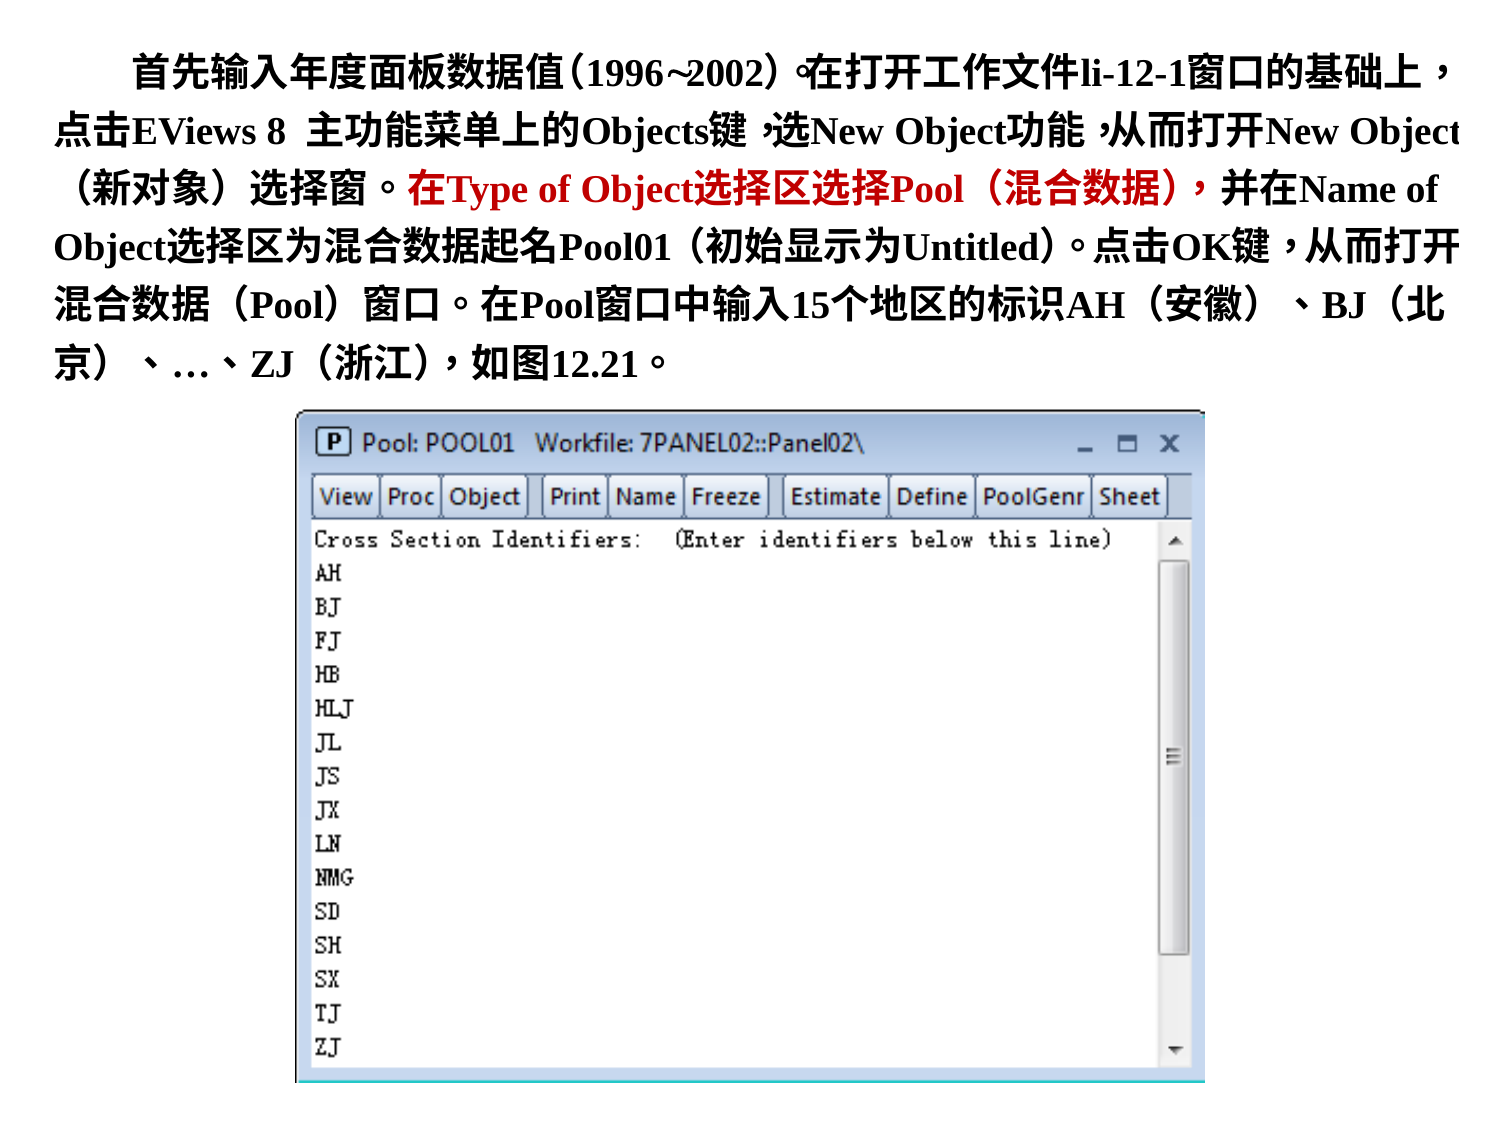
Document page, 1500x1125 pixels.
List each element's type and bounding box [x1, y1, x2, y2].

picture [52, 42, 1459, 393]
picture [294, 408, 1206, 1083]
